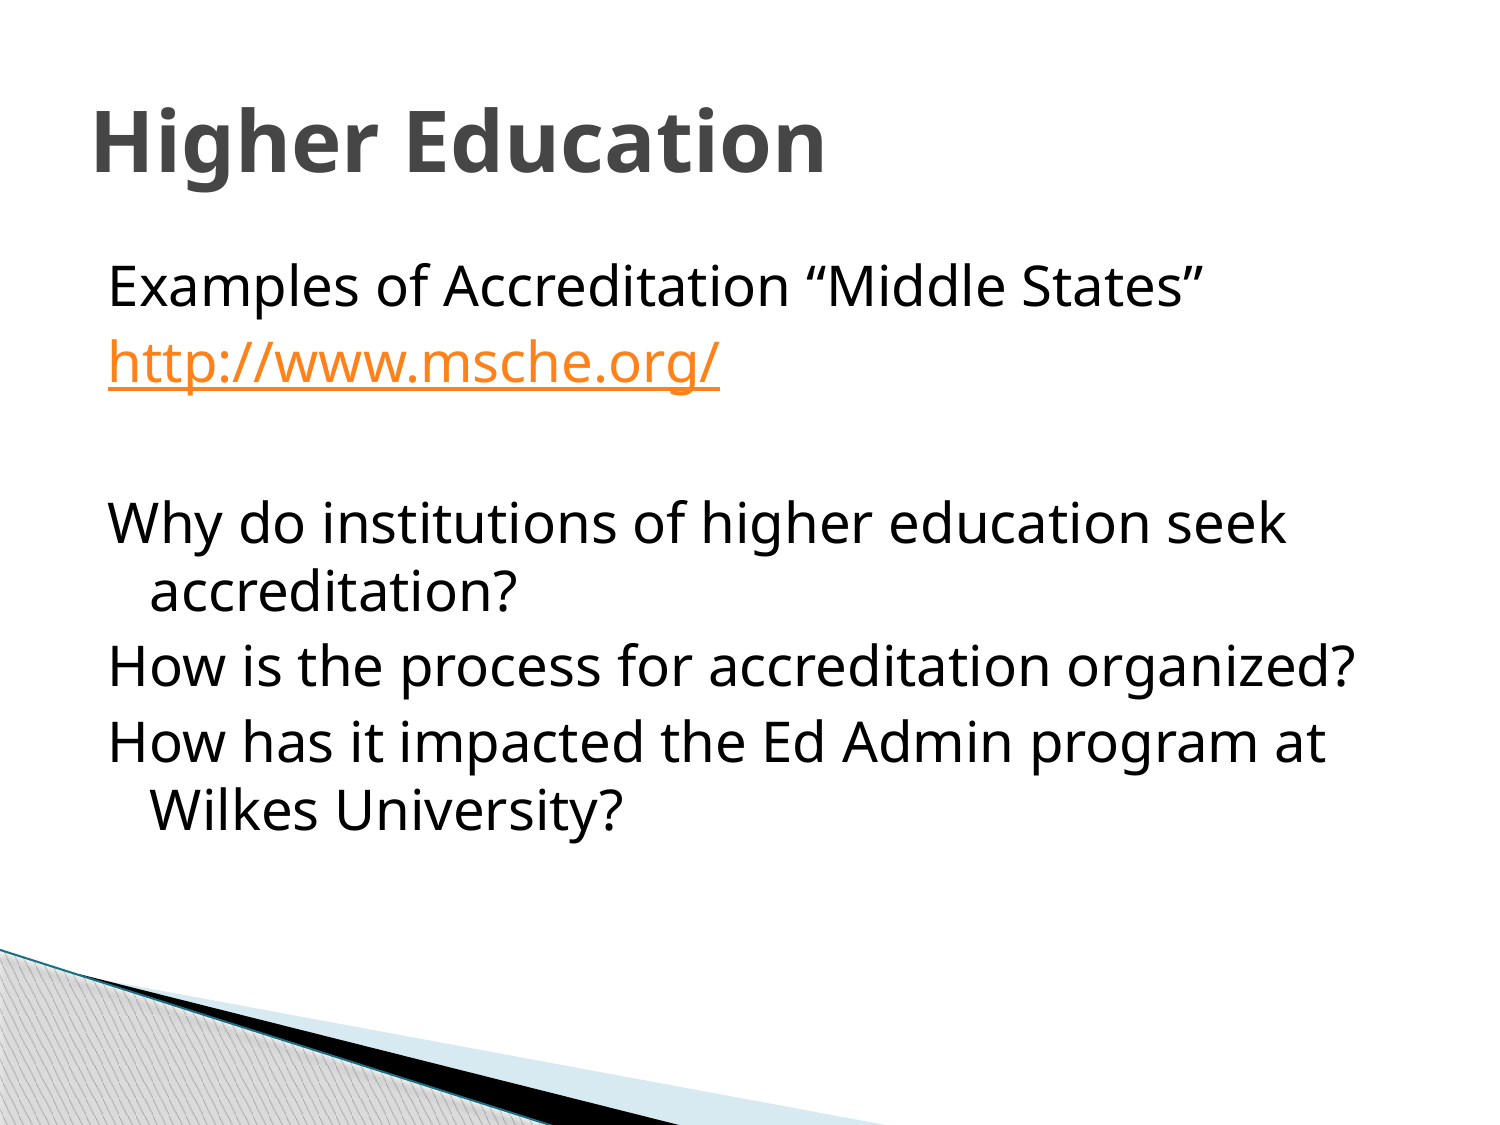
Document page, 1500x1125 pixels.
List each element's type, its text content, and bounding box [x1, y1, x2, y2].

list Examples of Accreditation “Middle States” http://www.msche.org/ Why do institutions of higher education seek accreditation? How is the process for accreditation organized? How has it impacted the Ed Admin program at Wilkes University? [74, 242, 1426, 986]
title Higher Education [75, 45, 1425, 233]
